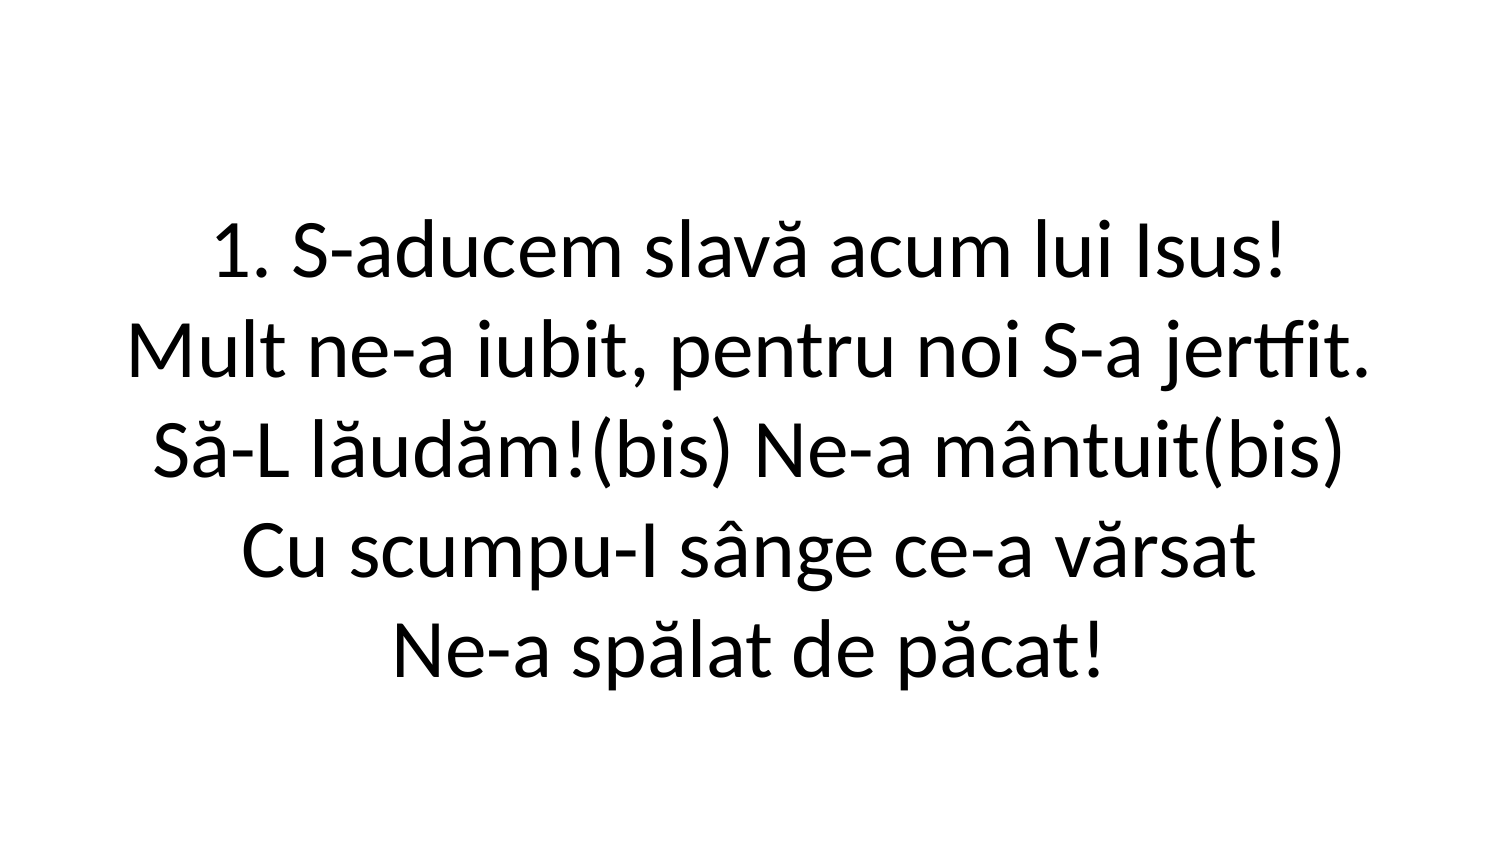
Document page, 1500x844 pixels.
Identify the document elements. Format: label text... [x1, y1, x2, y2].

text_box 1. S-aducem slavă acum lui Isus! Mult ne-a iubit, pentru noi S-a jertfit. Să-L lăudăm!(bis) Ne-a mântuit(bis) Cu scumpu-I sânge ce-a vărsat Ne-a spălat de păcat! [111, 142, 1389, 702]
